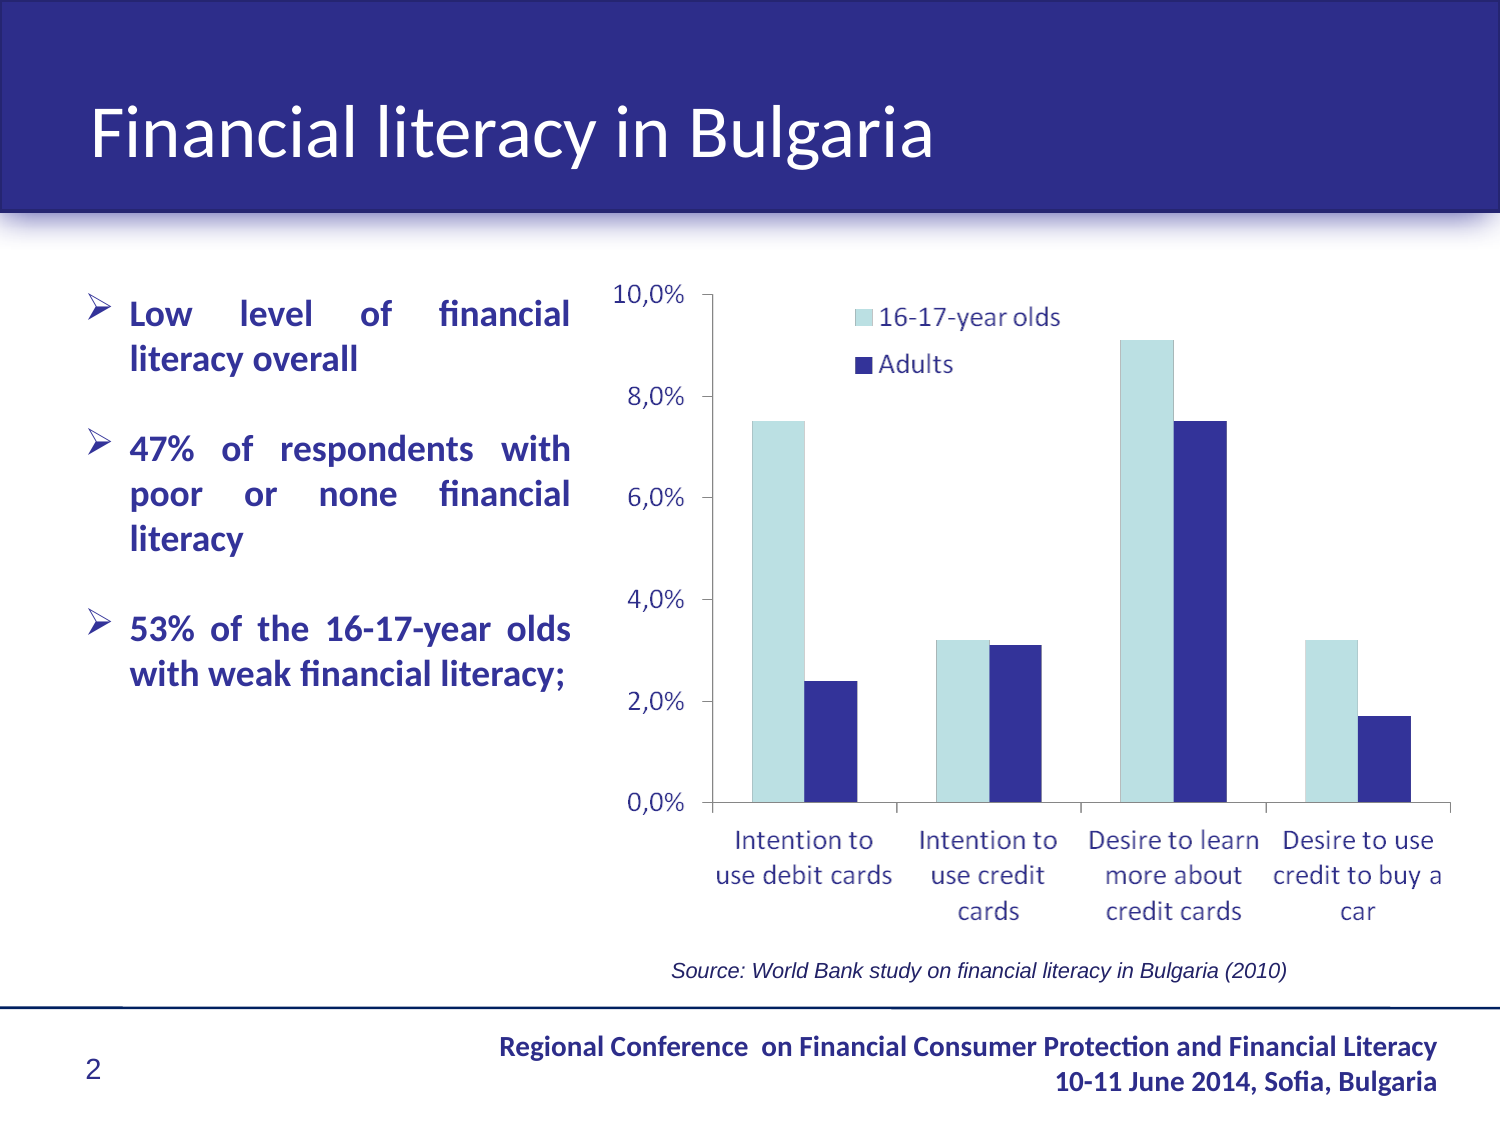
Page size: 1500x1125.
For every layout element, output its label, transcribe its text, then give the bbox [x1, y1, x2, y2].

text_box Low level of financial literacy overall 47% of respondents with poor or none financial literacy 53% of the 16-17-year olds with weak financial literacy; [70, 281, 586, 701]
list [600, 253, 1462, 982]
title Financial literacy in Bulgaria [74, 44, 1426, 212]
slide_number 2 [70, 1042, 235, 1098]
text_box Regional Conference on Financial Consumer Protection and Financial Literacy 10-11 June 2014, Sofia, Bulgaria [374, 1019, 1453, 1098]
